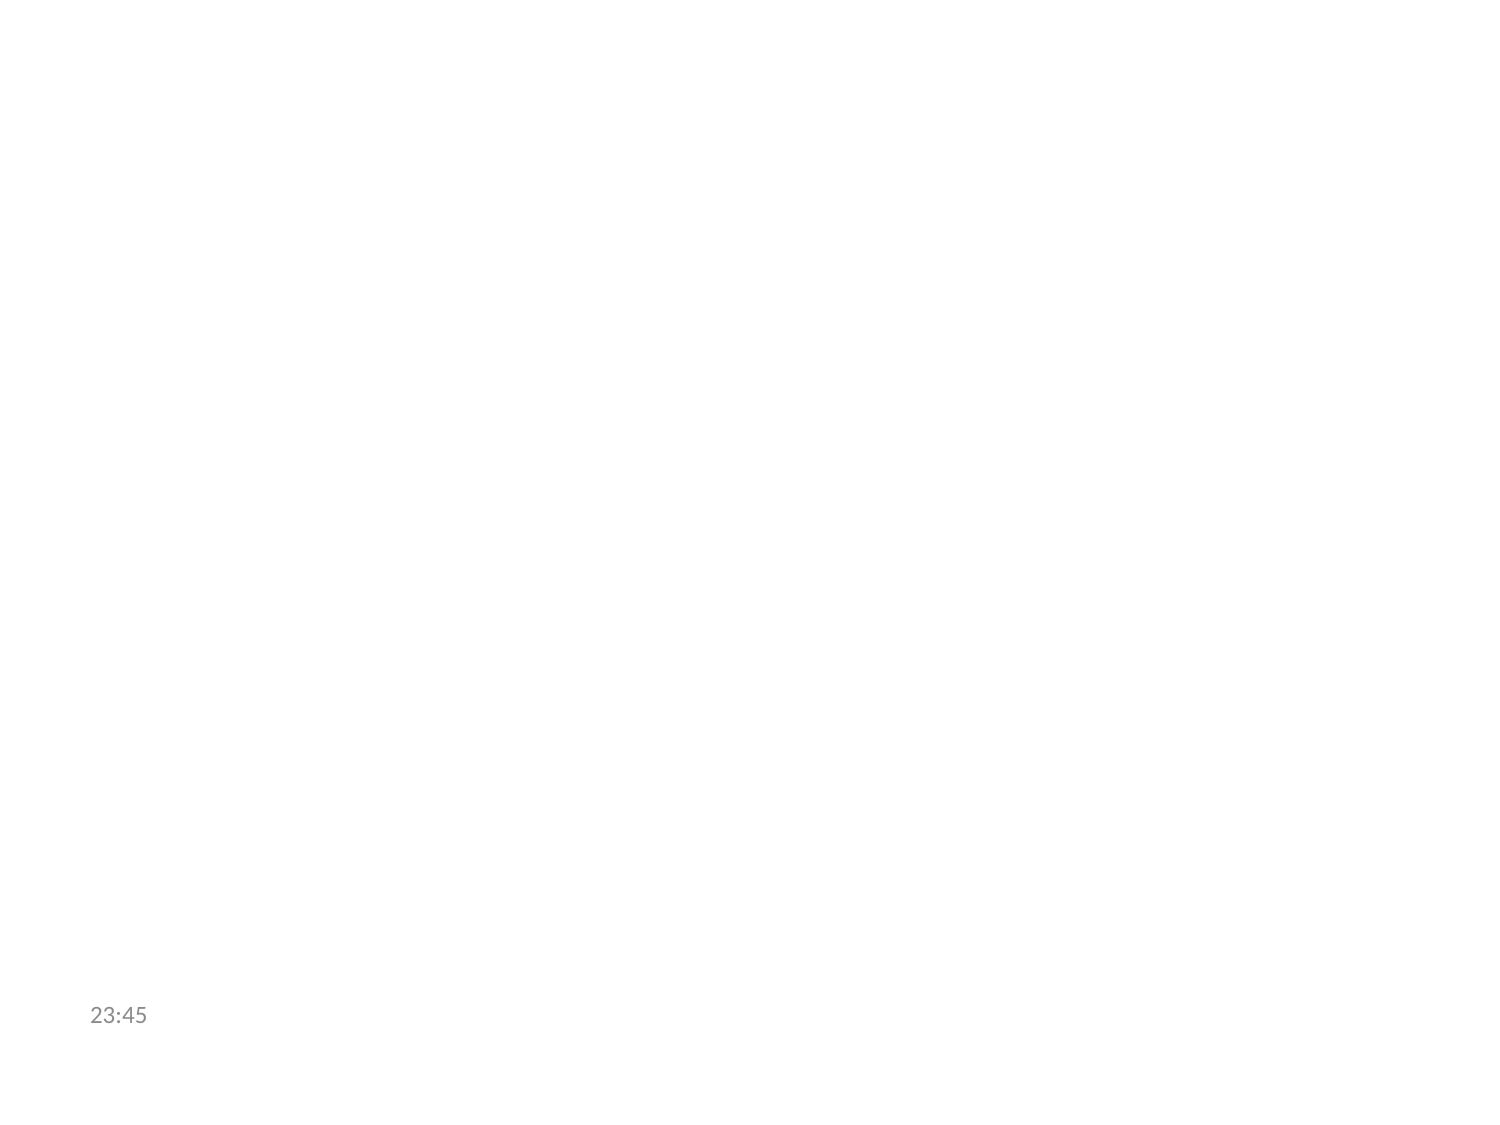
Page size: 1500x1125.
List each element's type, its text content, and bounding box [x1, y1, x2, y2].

text_box 15:35 [75, 983, 425, 1044]
